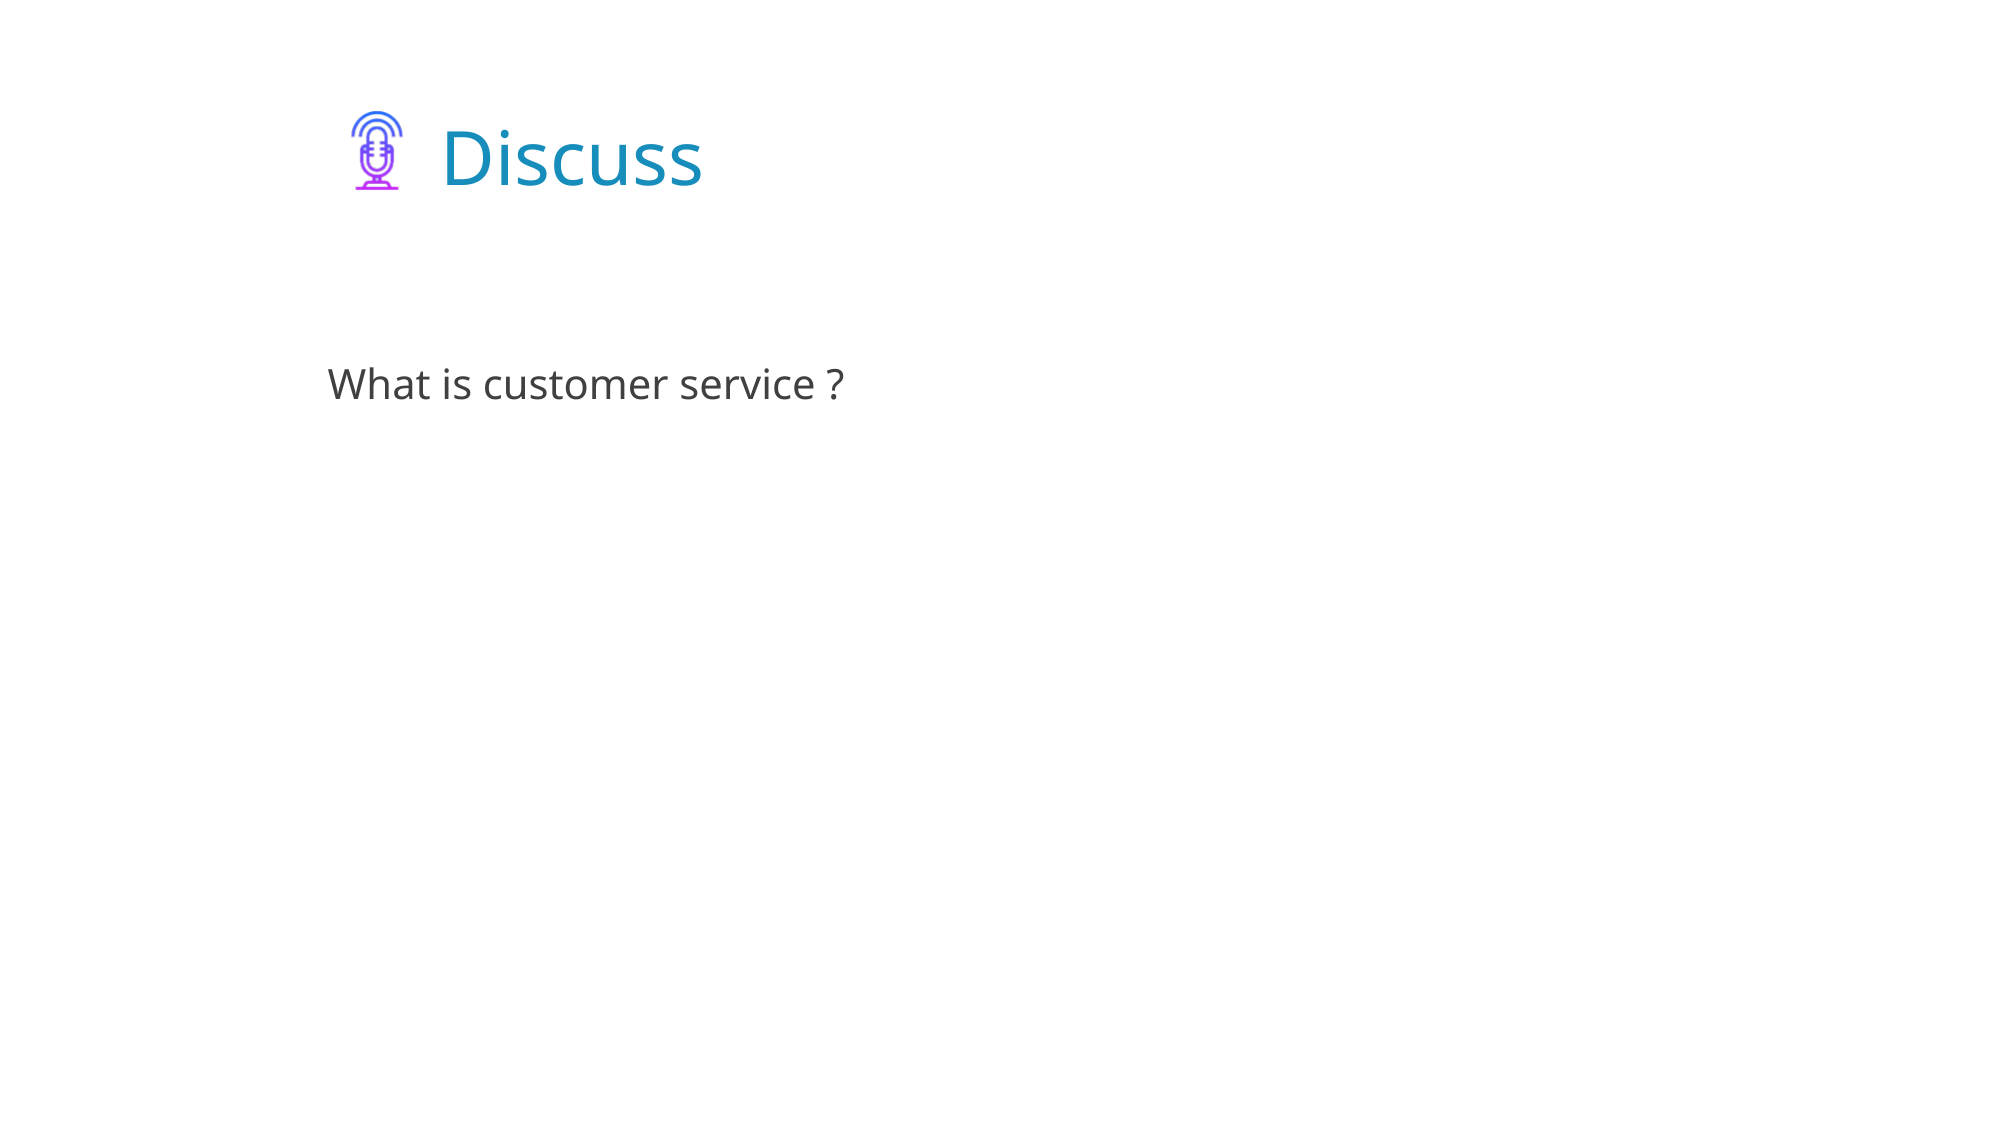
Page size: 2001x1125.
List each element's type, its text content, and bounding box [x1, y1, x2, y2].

list What is customer service ? [312, 350, 1888, 970]
title Discuss [425, 102, 1888, 313]
picture [329, 102, 425, 199]
